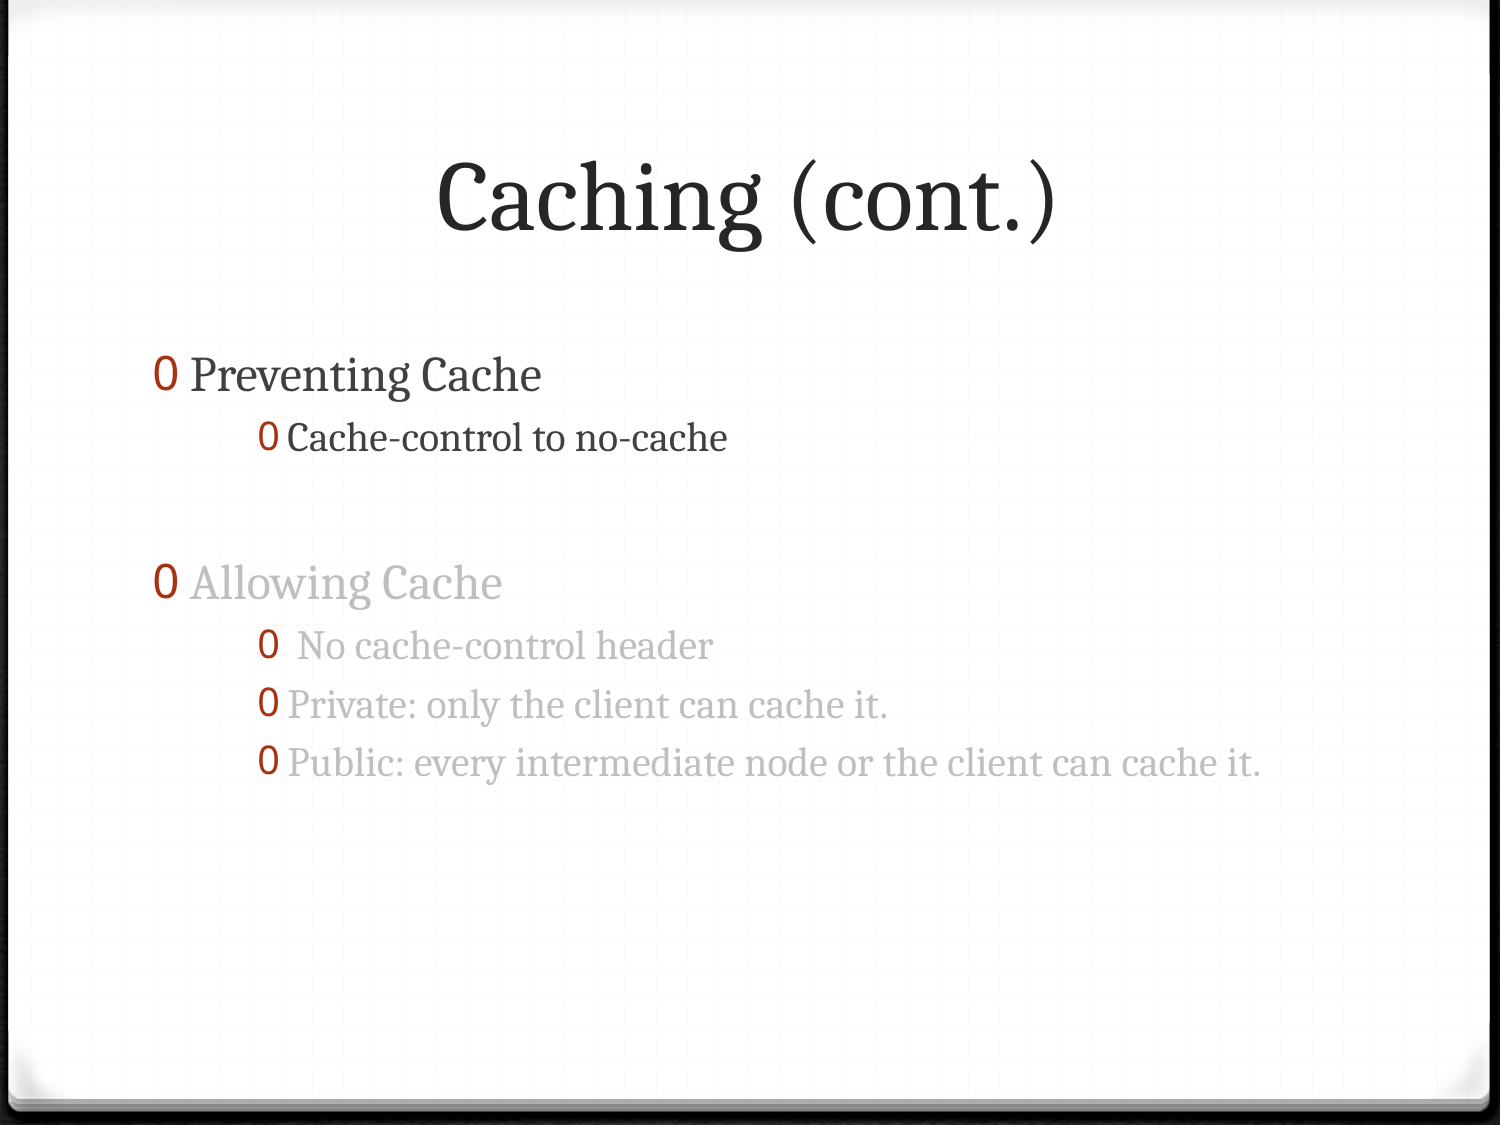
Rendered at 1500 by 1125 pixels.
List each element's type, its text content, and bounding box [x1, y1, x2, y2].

list Preventing Cache Cache-control to no-cache Allowing Cache No cache-control header Private: only the client can cache it. Public: every intermediate node or the client can cache it. [137, 334, 1363, 983]
title Caching (cont.) [90, 71, 1410, 309]
picture [0, 0, 1500, 1125]
